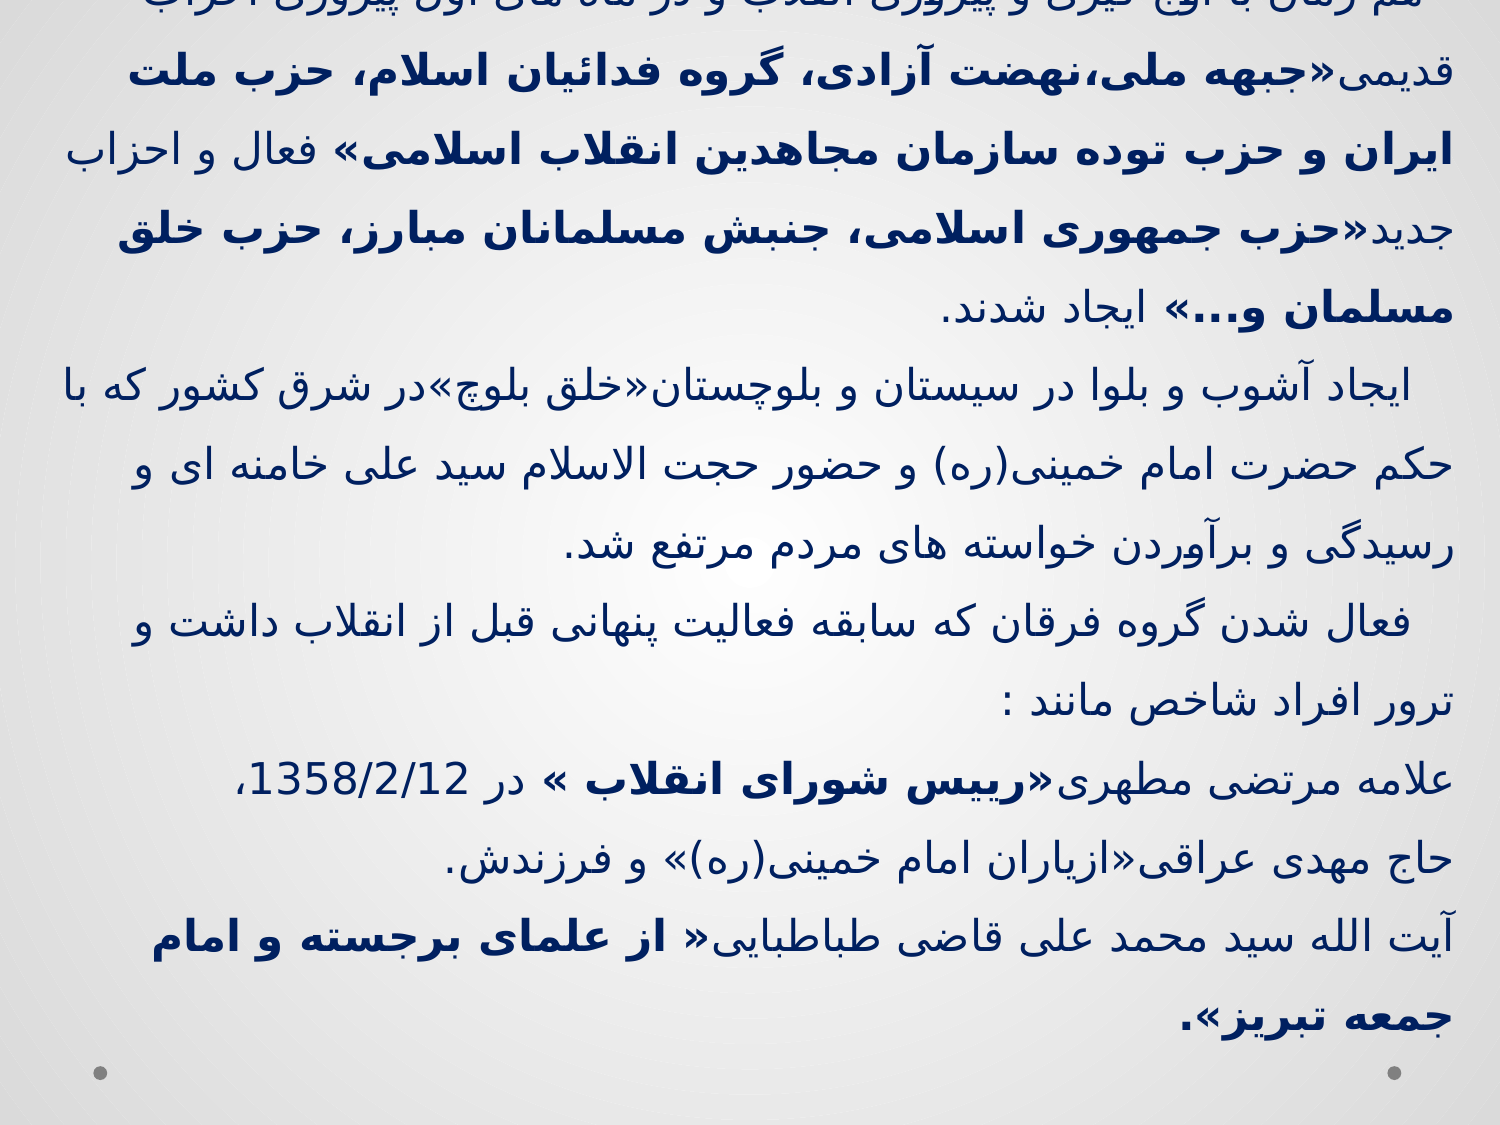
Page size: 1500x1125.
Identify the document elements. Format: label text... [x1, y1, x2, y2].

title وضعیت سیاسی ایران: هم زمان با اوج گیری و پیروزی انقلاب و در ماه های اول پیروزی احزاب قدیمی«جبهه ملی،نهضت آزادی، گروه فدائیان اسلام، حزب ملت ایران و حزب توده سازمان مجاهدین انقلاب اسلامی» فعال و احزاب جدید«حزب جمهوری اسلامی، جنبش مسلمانان مبارز، حزب خلق مسلمان و...» ایجاد شدند. ایجاد آشوب و بلوا در سیستان و بلوچستان«خلق بلوچ»در شرق کشور که با حکم حضرت امام خمینی(ره) و حضور حجت الاسلام سید علی خامنه ای و رسیدگی و برآوردن خواسته های مردم مرتفع شد. فعال شدن گروه فرقان که سابقه فعالیت پنهانی قبل از انقلاب داشت و ترور افراد شاخص مانند : علامه مرتضی مطهری«رییس شورای انقلاب » در 1358/2/12، حاج مهدی عراقی«ازیاران امام خمینی(ره)» و فرزندش. آیت الله سید محمد علی قاضی طباطبایی« از علمای برجسته و امام جمعه تبریز». [29, 68, 1471, 1047]
